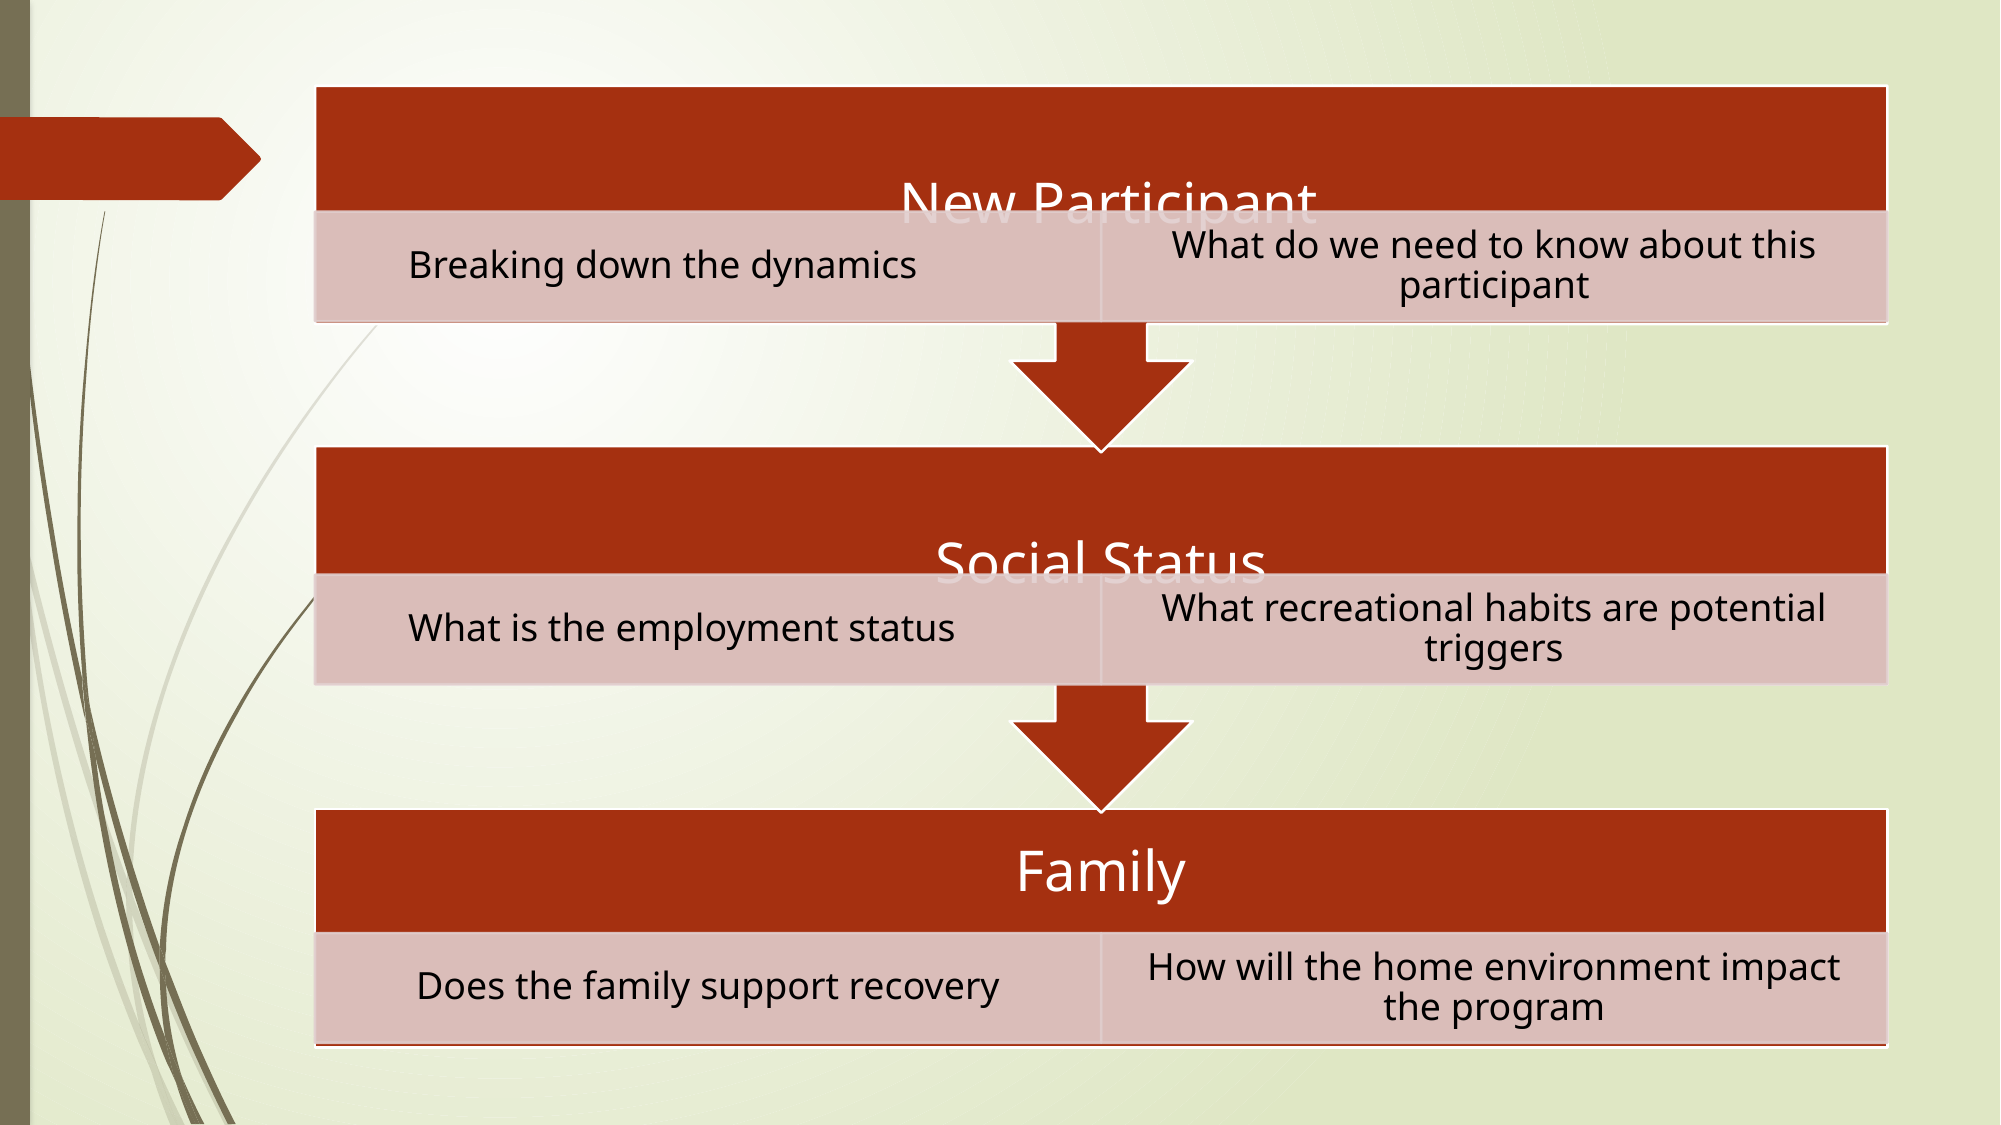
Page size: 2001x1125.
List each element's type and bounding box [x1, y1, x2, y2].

list [314, 82, 1888, 1048]
